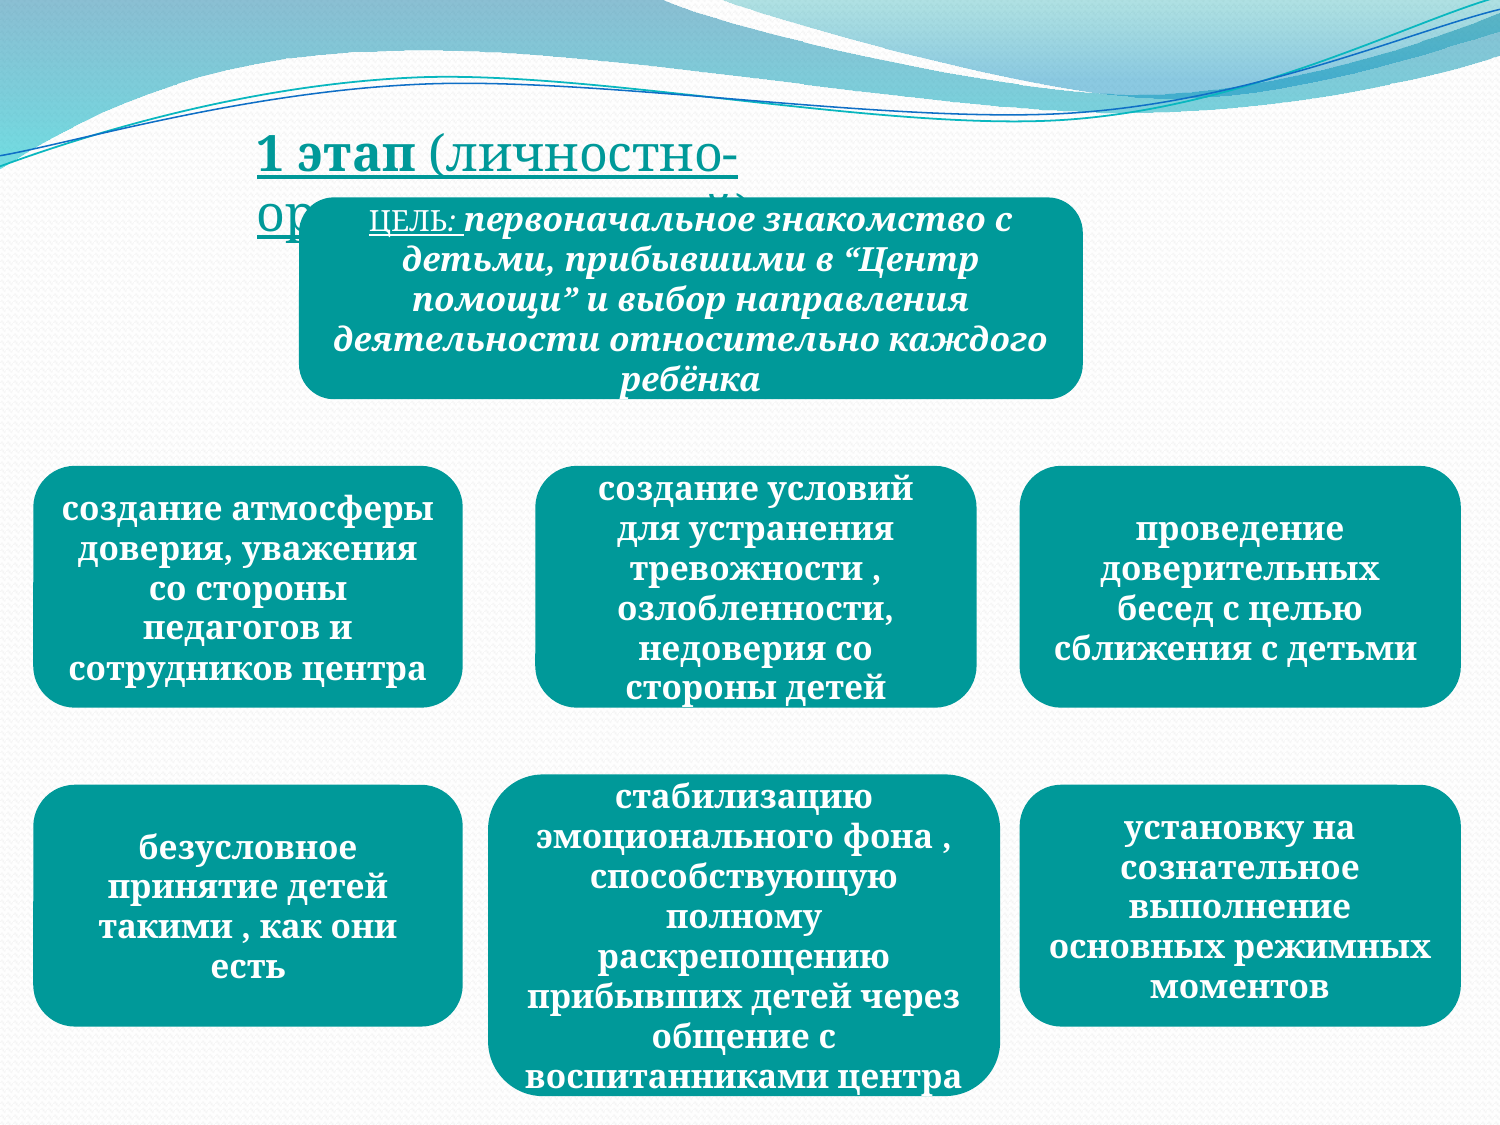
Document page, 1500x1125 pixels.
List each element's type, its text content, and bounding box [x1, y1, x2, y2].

text_box стабилизацию эмоционального фона , способствующую полному раскрепощению прибывших детей через общение с воспитанниками центра [488, 774, 1001, 1097]
text_box создание атмосферы доверия, уважения со стороны педагогов и сотрудников центра [33, 465, 463, 708]
text_box проведение доверительных бесед с целью сближения с детьми [1019, 465, 1461, 708]
text_box создание условий для устранения тревожности , озлобленности, недоверия со стороны детей [535, 465, 977, 708]
text_box ЦЕЛЬ: первоначальное знакомство с детьми, прибывшими в “Центр помощи” и выбор направления деятельности относительно каждого ребёнка [298, 197, 1083, 400]
text_box установку на сознательное выполнение основных режимных моментов [1019, 784, 1461, 1027]
text_box безусловное принятие детей такими , как они есть [33, 784, 463, 1027]
text_box 1 этап (личностно-ориентированный) [242, 113, 1223, 249]
